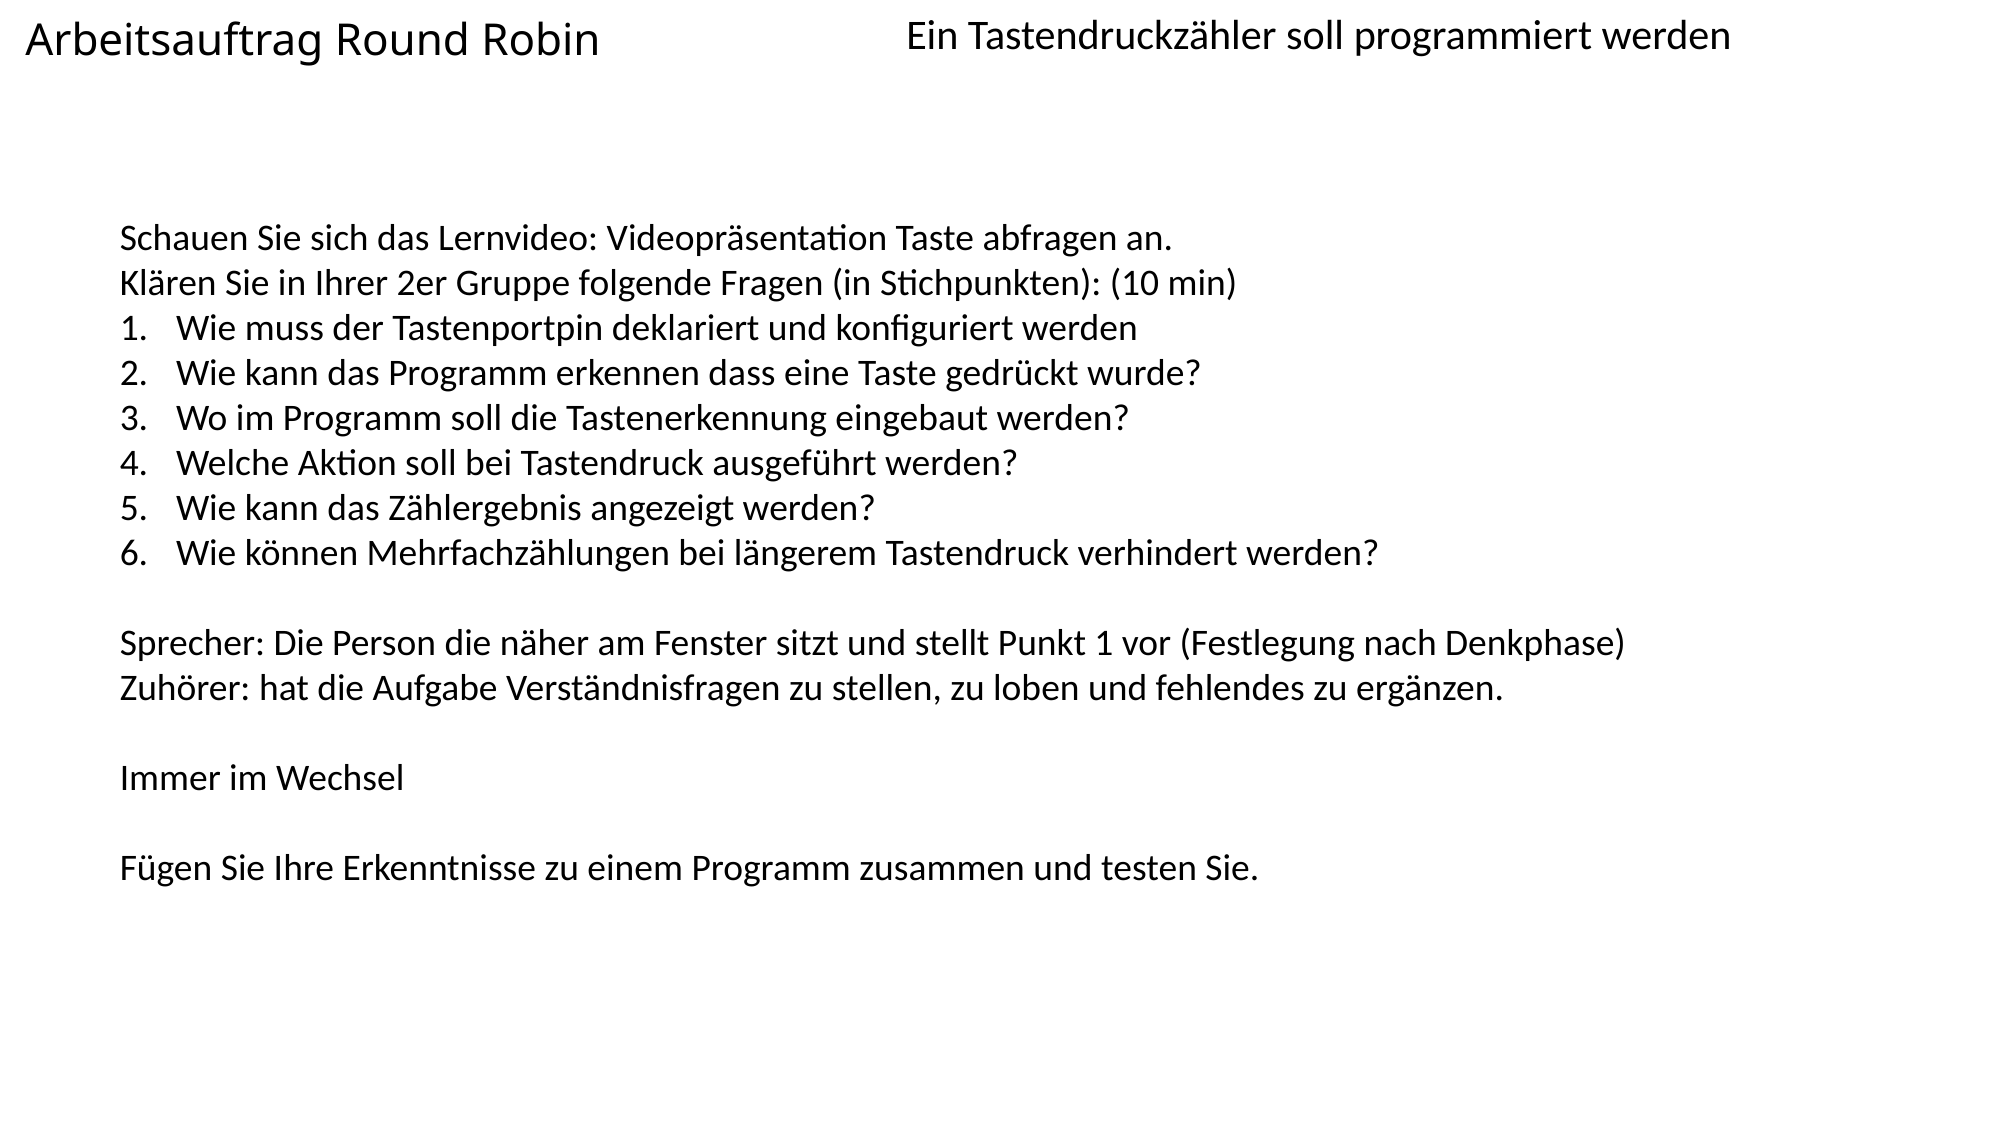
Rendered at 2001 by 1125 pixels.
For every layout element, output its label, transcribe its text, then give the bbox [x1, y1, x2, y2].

title Arbeitsauftrag Round Robin [0, 0, 627, 73]
text_box Schauen Sie sich das Lernvideo: Videopräsentation Taste abfragen an. Klären Sie in Ihrer 2er Gruppe folgende Fragen (in Stichpunkten): (10 min) Wie muss der Tastenportpin deklariert und konfiguriert werden Wie kann das Programm erkennen dass eine Taste gedrückt wurde? Wo im Programm soll die Tastenerkennung eingebaut werden? Welche Aktion soll bei Tastendruck ausgeführt werden? Wie kann das Zählergebnis angezeigt werden? Wie können Mehrfachzählungen bei längerem Tastendruck verhindert werden? Sprecher: Die Person die näher am Fenster sitzt und stellt Punkt 1 vor (Festlegung nach Denkphase) Zuhörer: hat die Aufgabe Verständnisfragen zu stellen, zu loben und fehlendes zu ergänzen. Immer im Wechsel Fügen Sie Ihre Erkenntnisse zu einem Programm zusammen und testen Sie. [105, 205, 1652, 896]
subtitle Ein Tastendruckzähler soll programmiert werden [717, 6, 1921, 67]
